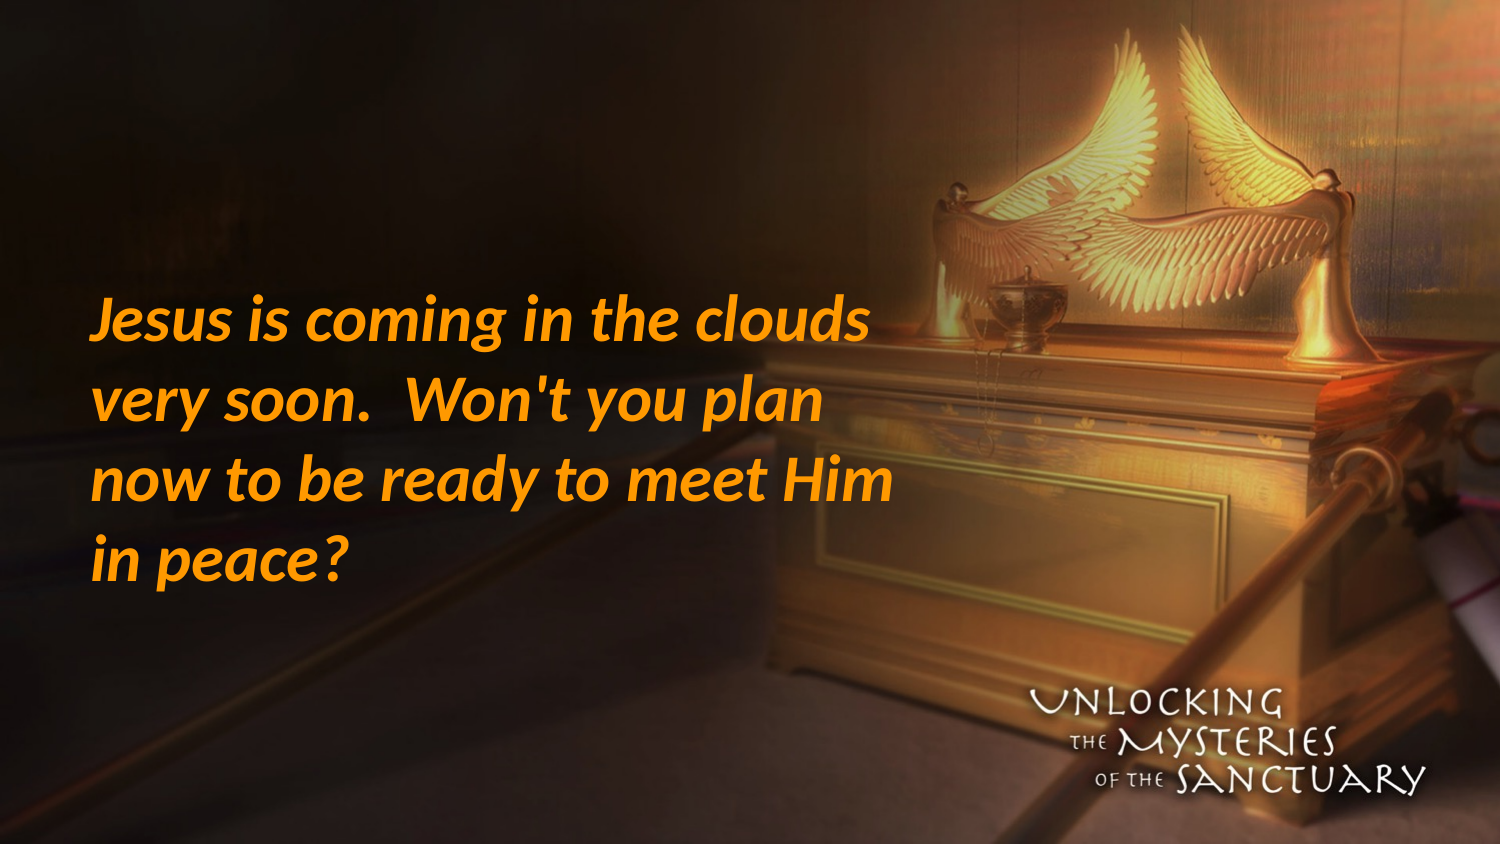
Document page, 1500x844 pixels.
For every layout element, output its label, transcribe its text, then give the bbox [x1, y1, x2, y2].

picture [0, 0, 1500, 844]
list Jesus is coming in the clouds very soon. Won't you plan now to be ready to meet Him in peace? [75, 267, 951, 754]
